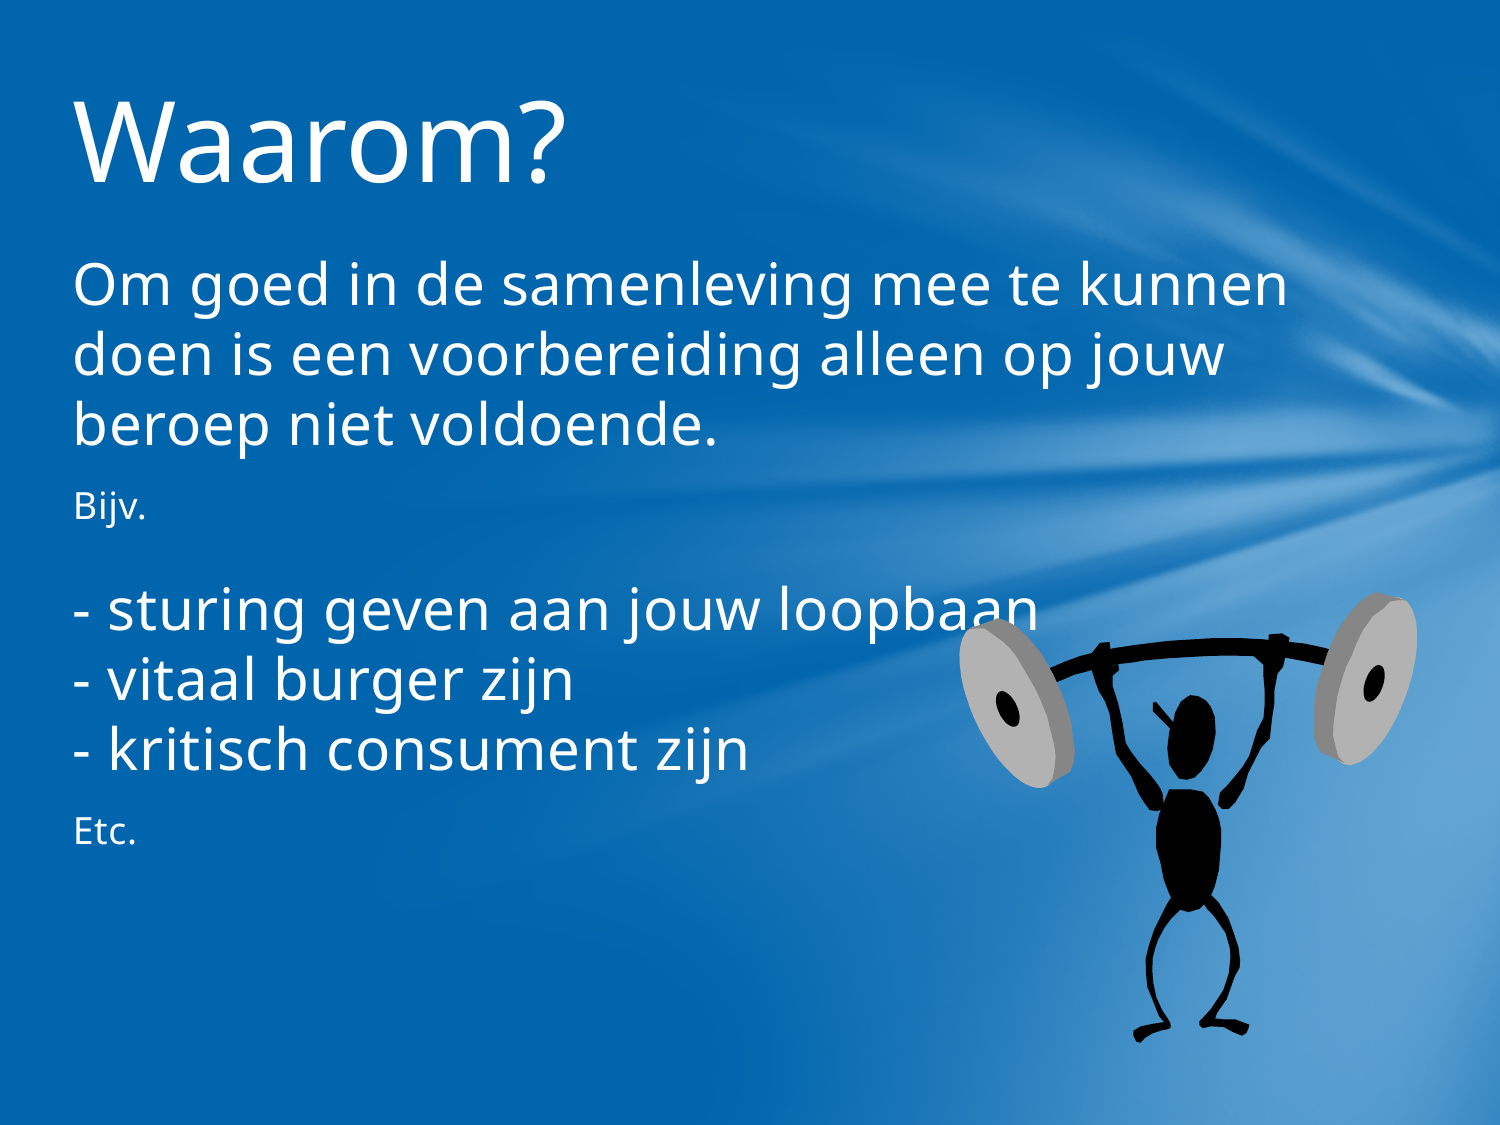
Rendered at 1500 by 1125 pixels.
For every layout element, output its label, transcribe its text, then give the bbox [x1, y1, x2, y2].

title Waarom? [57, 37, 1318, 213]
list Om goed in de samenleving mee te kunnen doen is een voorbereiding alleen op jouw beroep niet voldoende. Bijv. - sturing geven aan jouw loopbaan - vitaal burger zijn - kritisch consument zijn Etc. [57, 239, 1318, 1015]
picture [938, 585, 1436, 1044]
